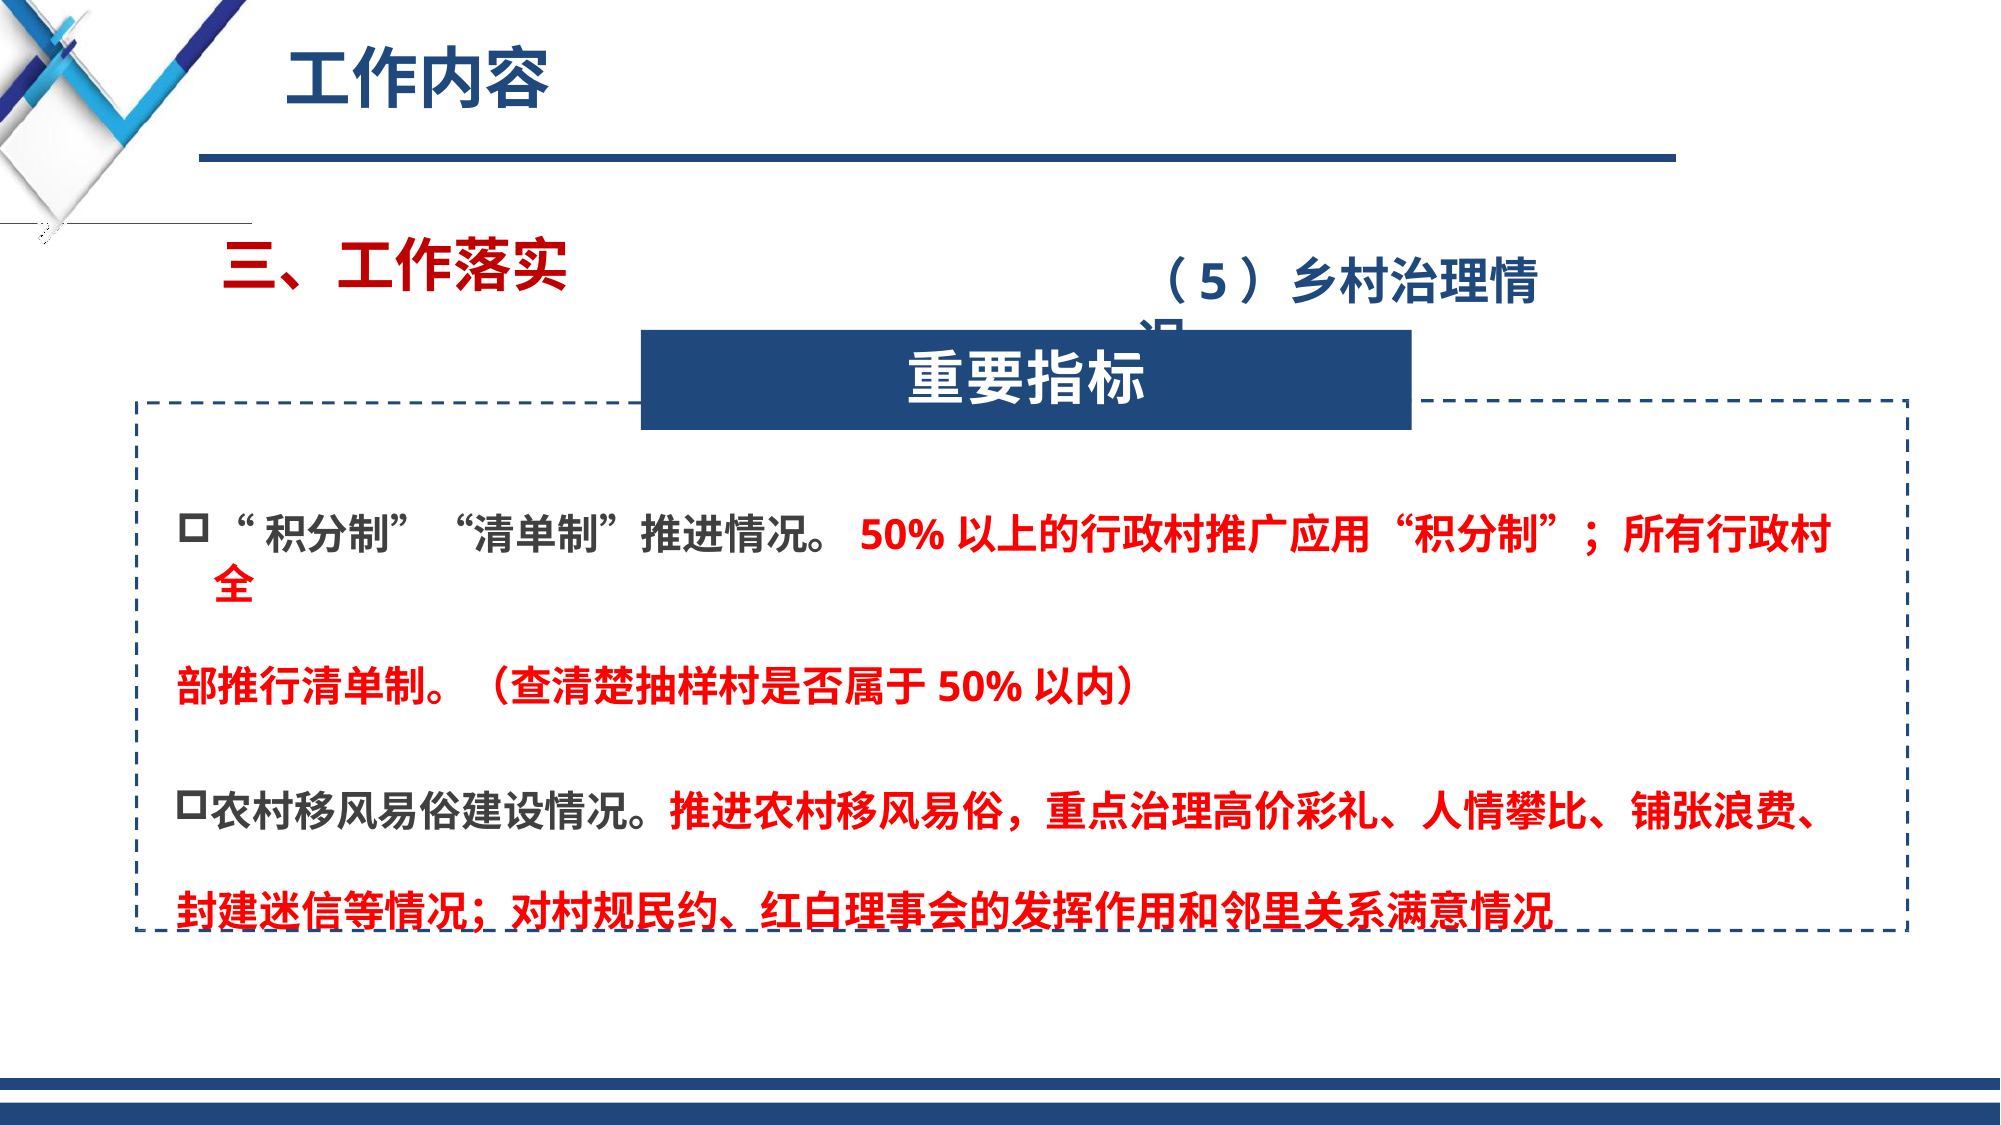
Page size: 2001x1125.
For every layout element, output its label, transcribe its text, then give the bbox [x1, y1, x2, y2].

title 工作内容 [282, 33, 554, 224]
text_box [1906, 898, 1910, 912]
text_box [329, 928, 343, 933]
text_box [1906, 614, 1910, 627]
text_box [640, 411, 1412, 430]
text_box [1358, 928, 1371, 933]
text_box [461, 928, 474, 933]
text_box [453, 401, 466, 405]
text_box [1421, 399, 1434, 403]
text_box [1511, 928, 1524, 933]
text_box [1443, 399, 1456, 403]
text_box [1906, 745, 1910, 759]
text_box [518, 401, 532, 405]
text_box [1552, 399, 1565, 403]
text_box [264, 928, 277, 933]
text_box [343, 401, 357, 405]
text_box [1226, 928, 1240, 933]
text_box [1836, 399, 1850, 403]
text_box [135, 926, 146, 933]
text_box [1902, 399, 1910, 409]
text_box [789, 928, 802, 933]
text_box [811, 928, 824, 933]
text_box （5）乡村治理情况 [1135, 247, 1571, 370]
text_box [1292, 928, 1305, 933]
text_box [135, 489, 139, 502]
text_box [154, 928, 168, 933]
text_box [1883, 928, 1896, 933]
text_box [1906, 548, 1910, 562]
text_box [1248, 928, 1262, 933]
text_box [854, 928, 868, 933]
text_box [1401, 928, 1415, 933]
text_box [1596, 399, 1609, 403]
text_box [1008, 928, 1021, 933]
text_box [1906, 570, 1910, 584]
text_box [636, 928, 649, 933]
text_box 三、工作落实 [218, 226, 573, 299]
text_box [135, 511, 139, 524]
text_box [548, 928, 562, 933]
text_box [483, 928, 496, 933]
text_box “积分制”“清单制”推进情况。50%以上的行政村推广应用“积分制”；所有行政村全 部推行清单制。（查清楚抽样村是否属于50%以内） 农村移风易俗建设情况。推进农村移风易俗，重点治理高价彩礼、人情攀比、铺张浪费、 封建迷信等情况；对村规民约、红白理事会的发挥作用和邻里关系满意情况 [174, 505, 1848, 936]
text_box [1906, 658, 1910, 671]
text_box [1906, 833, 1910, 846]
text_box [606, 401, 620, 405]
text_box [1161, 928, 1174, 933]
text_box [964, 928, 977, 933]
text_box [135, 729, 139, 743]
text_box [1906, 526, 1910, 540]
text_box [986, 928, 999, 933]
text_box [1773, 928, 1787, 933]
text_box [1139, 928, 1152, 933]
text_box [1445, 928, 1459, 933]
text_box [1051, 928, 1065, 933]
text_box [1793, 399, 1806, 403]
text_box [767, 928, 780, 933]
text_box [135, 533, 139, 546]
text_box [1486, 399, 1500, 403]
text_box [1554, 928, 1568, 933]
text_box [1336, 928, 1349, 933]
text_box [920, 928, 934, 933]
text_box [135, 795, 139, 809]
text_box [0, 1102, 2000, 1125]
text_box [1795, 928, 1809, 933]
text_box [1906, 811, 1910, 824]
text_box [1379, 928, 1393, 933]
text_box [1906, 854, 1910, 868]
text_box [1858, 399, 1872, 403]
text_box [1906, 723, 1910, 737]
text_box [286, 928, 299, 933]
text_box [1618, 399, 1631, 403]
text_box [1729, 928, 1743, 933]
text_box [1906, 767, 1910, 780]
text_box [833, 928, 846, 933]
text_box [135, 445, 139, 459]
text_box [135, 554, 139, 568]
text_box [526, 928, 540, 933]
text_box [1839, 928, 1852, 933]
text_box [475, 401, 488, 405]
text_box [1906, 504, 1910, 518]
text_box [135, 773, 139, 787]
text_box [1817, 928, 1830, 933]
text_box [409, 401, 423, 405]
text_box [135, 686, 139, 699]
text_box [628, 401, 641, 405]
text_box [278, 401, 291, 405]
text_box [1708, 928, 1721, 933]
text_box [1906, 483, 1910, 496]
text_box [876, 928, 890, 933]
text_box [1906, 439, 1910, 452]
text_box [1749, 399, 1762, 403]
text_box [1664, 928, 1677, 933]
text_box [135, 839, 139, 852]
text_box [1686, 928, 1699, 933]
text_box [135, 904, 139, 918]
text_box [1906, 701, 1910, 715]
text_box [1467, 928, 1480, 933]
text_box [234, 401, 248, 405]
text_box [679, 928, 693, 933]
text_box [1533, 928, 1546, 933]
text_box [322, 401, 335, 405]
text_box [1508, 399, 1522, 403]
text_box [1683, 399, 1697, 403]
text_box [942, 928, 955, 933]
text_box [1906, 592, 1910, 605]
text_box [135, 664, 139, 677]
text_box [431, 401, 444, 405]
text_box [1183, 928, 1196, 933]
text_box [1727, 399, 1740, 403]
text_box [1705, 399, 1719, 403]
text_box [658, 928, 671, 933]
text_box [135, 576, 139, 590]
text_box [497, 401, 510, 405]
text_box [1751, 928, 1765, 933]
text_box [135, 861, 139, 874]
text_box [190, 401, 204, 405]
text_box [1861, 928, 1874, 933]
text_box [1598, 928, 1612, 933]
text_box [176, 928, 190, 933]
text_box [1771, 399, 1784, 403]
text_box [308, 928, 321, 933]
text_box [1906, 461, 1910, 474]
text_box [1904, 920, 1910, 933]
text_box [135, 751, 139, 765]
text_box [135, 883, 139, 896]
text_box [1574, 399, 1587, 403]
text_box [135, 708, 139, 721]
text_box [242, 928, 255, 933]
text_box [439, 928, 452, 933]
text_box [135, 598, 139, 612]
text_box [1464, 399, 1478, 403]
text_box 重要指标 [640, 338, 1412, 411]
text_box [135, 467, 139, 480]
text_box [1073, 928, 1087, 933]
text_box [540, 401, 554, 405]
text_box [135, 642, 139, 655]
text_box [417, 928, 430, 933]
text_box [1423, 928, 1437, 933]
text_box [1095, 928, 1109, 933]
text_box [1906, 417, 1910, 430]
text_box [212, 401, 226, 405]
text_box [614, 928, 627, 933]
text_box [701, 928, 715, 933]
text_box [256, 401, 269, 405]
text_box [562, 401, 576, 405]
text_box [1270, 928, 1284, 933]
text_box [592, 928, 605, 933]
text_box [1314, 928, 1327, 933]
text_box [220, 928, 234, 933]
text_box [365, 401, 379, 405]
text_box [640, 329, 1135, 338]
text_box [135, 401, 139, 415]
picture [0, 0, 252, 245]
text_box [1880, 399, 1894, 403]
text_box [387, 401, 401, 405]
text_box [1906, 636, 1910, 649]
text_box [1117, 928, 1130, 933]
text_box [135, 423, 139, 437]
text_box [1906, 876, 1910, 890]
text_box [1661, 399, 1675, 403]
text_box [1489, 928, 1502, 933]
text_box [135, 817, 139, 830]
text_box [1642, 928, 1655, 933]
text_box [1639, 399, 1653, 403]
text_box [395, 928, 409, 933]
text_box [1906, 679, 1910, 693]
text_box [584, 401, 598, 405]
text_box [169, 401, 182, 405]
text_box [1814, 399, 1828, 403]
text_box [1906, 789, 1910, 802]
text_box [1530, 399, 1544, 403]
text_box [1029, 928, 1043, 933]
text_box [135, 620, 139, 634]
text_box [1204, 928, 1218, 933]
text_box [723, 928, 737, 933]
text_box [351, 928, 365, 933]
text_box [1620, 928, 1634, 933]
text_box [300, 401, 313, 405]
text_box [198, 928, 212, 933]
text_box [373, 928, 387, 933]
text_box [570, 928, 584, 933]
text_box [504, 928, 518, 933]
text_box [745, 928, 759, 933]
text_box [147, 401, 160, 405]
text_box [898, 928, 912, 933]
text_box [1576, 928, 1590, 933]
